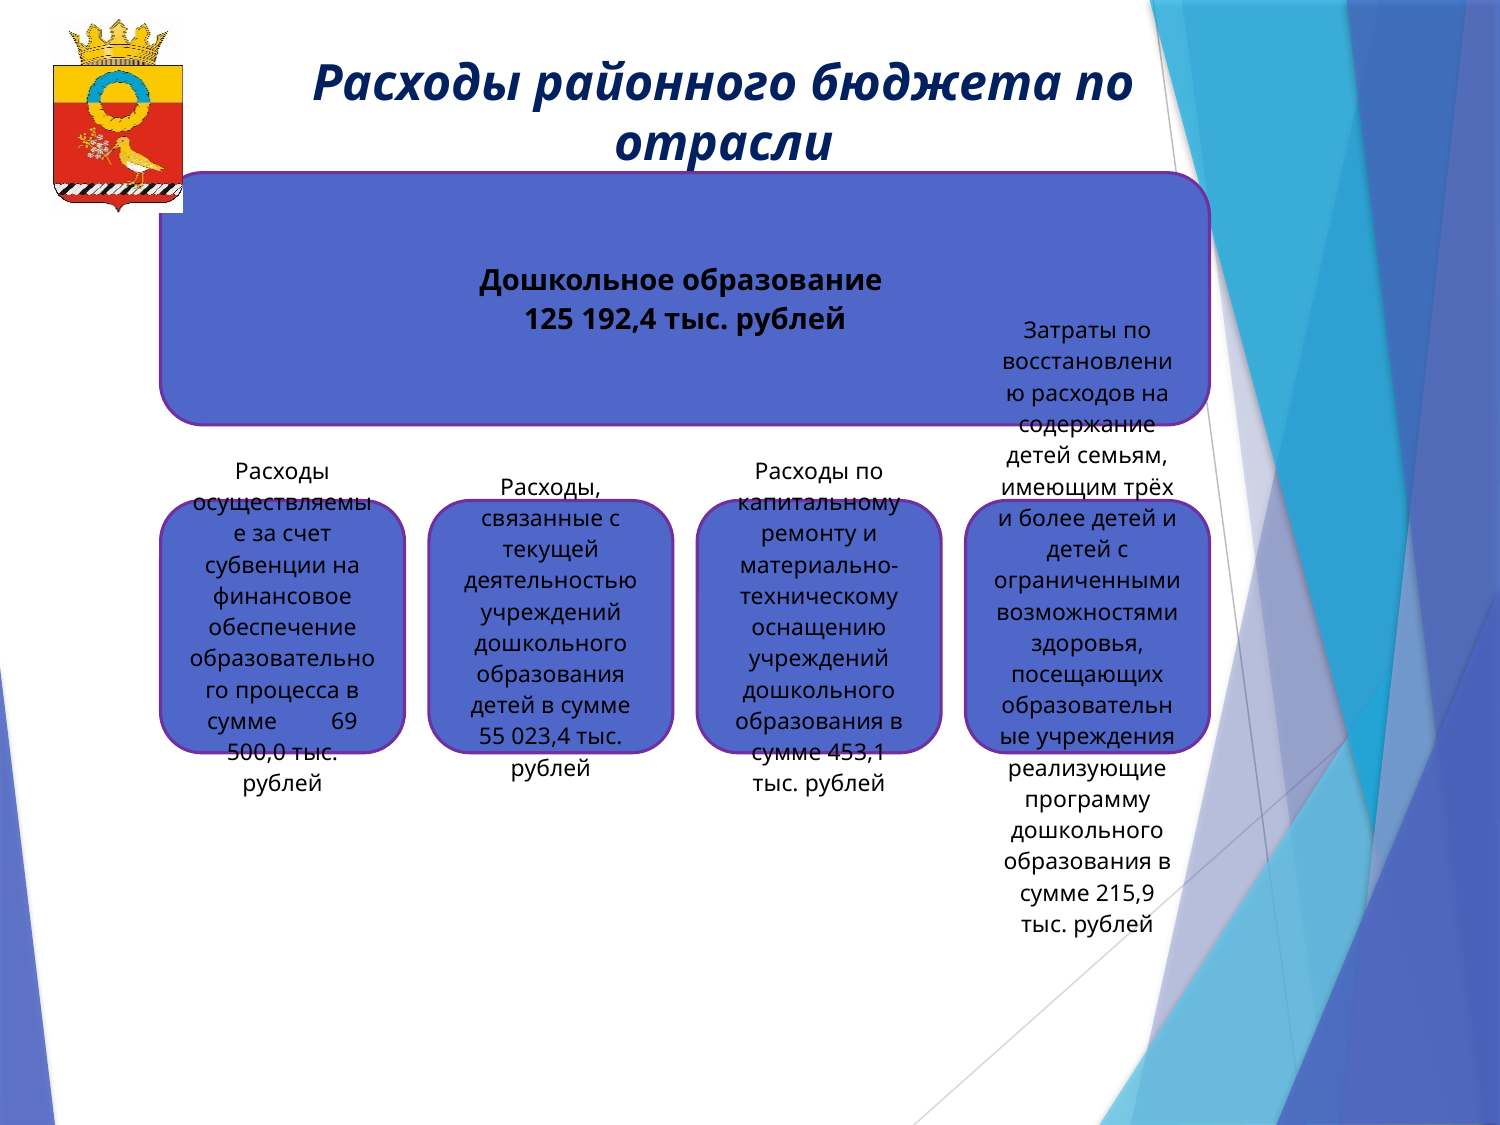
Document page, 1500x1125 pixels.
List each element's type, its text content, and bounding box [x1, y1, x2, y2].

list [28, 172, 1342, 1082]
picture [52, 18, 184, 213]
title Расходы районного бюджета по отрасли “Образование” в 2021 году [194, 42, 1253, 172]
